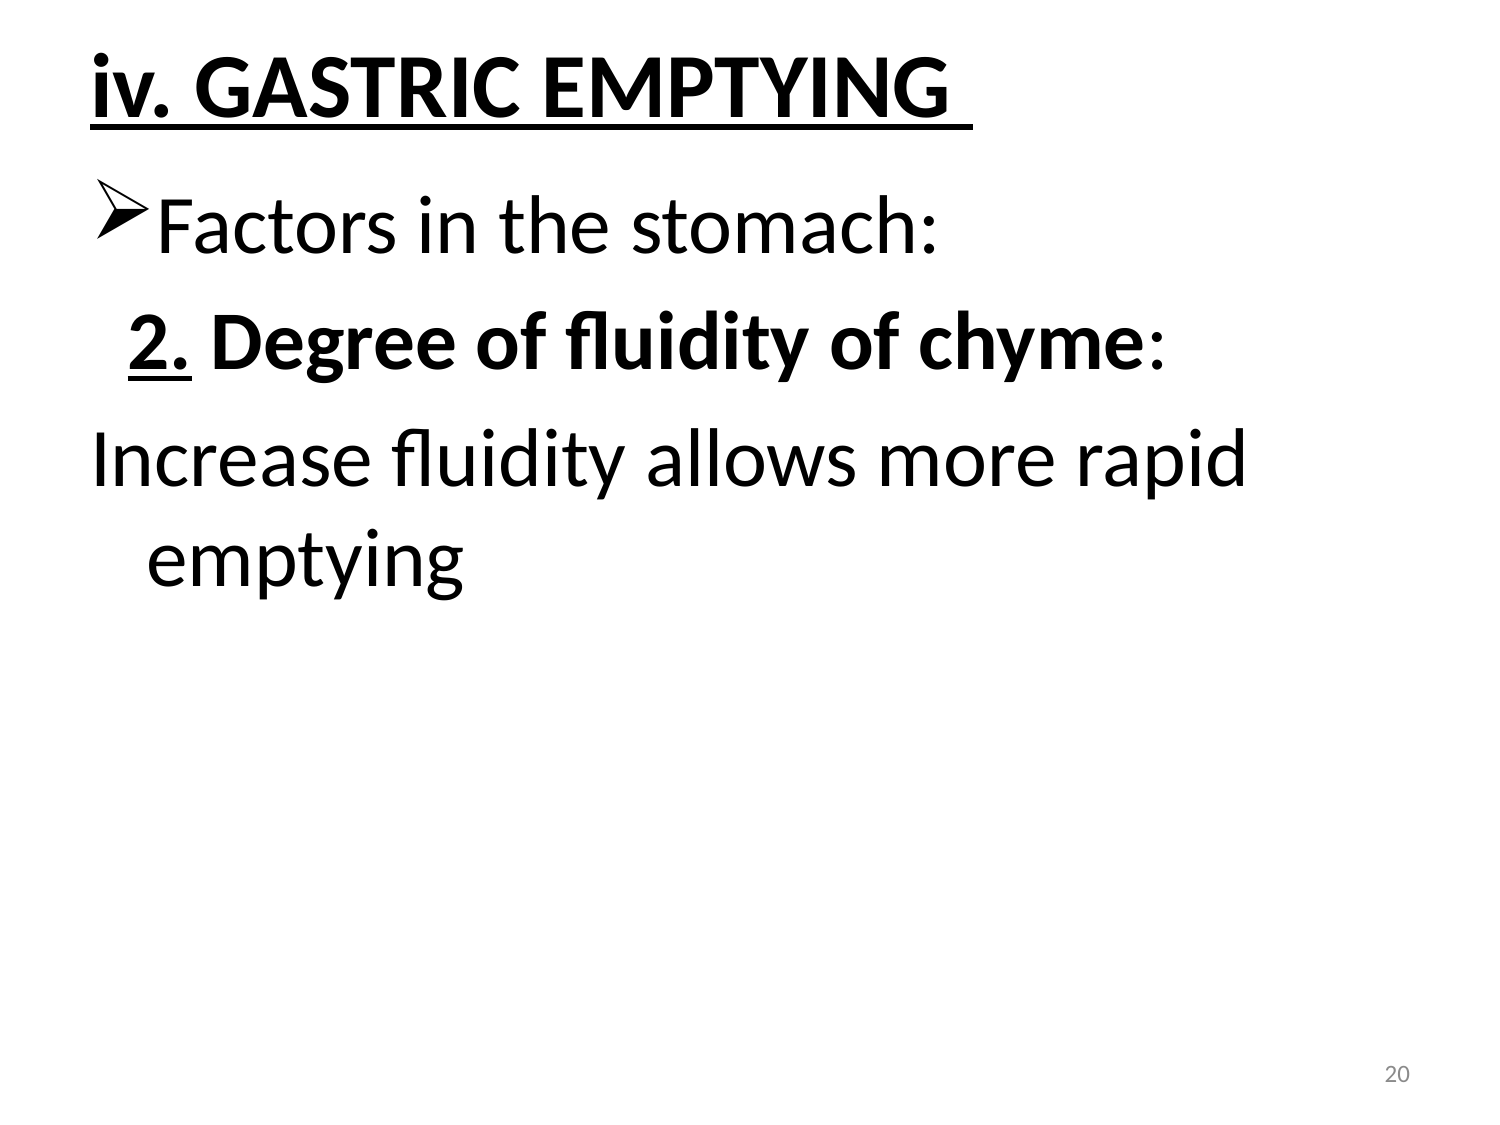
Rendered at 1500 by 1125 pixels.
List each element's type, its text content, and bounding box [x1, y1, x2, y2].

slide_number 20 [1074, 1042, 1425, 1103]
list Factors in the stomach: 2. Degree of fluidity of chyme: Increase fluidity allows more rapid emptying [75, 162, 1425, 905]
title iv. GASTRIC EMPTYING [75, 0, 1425, 162]
